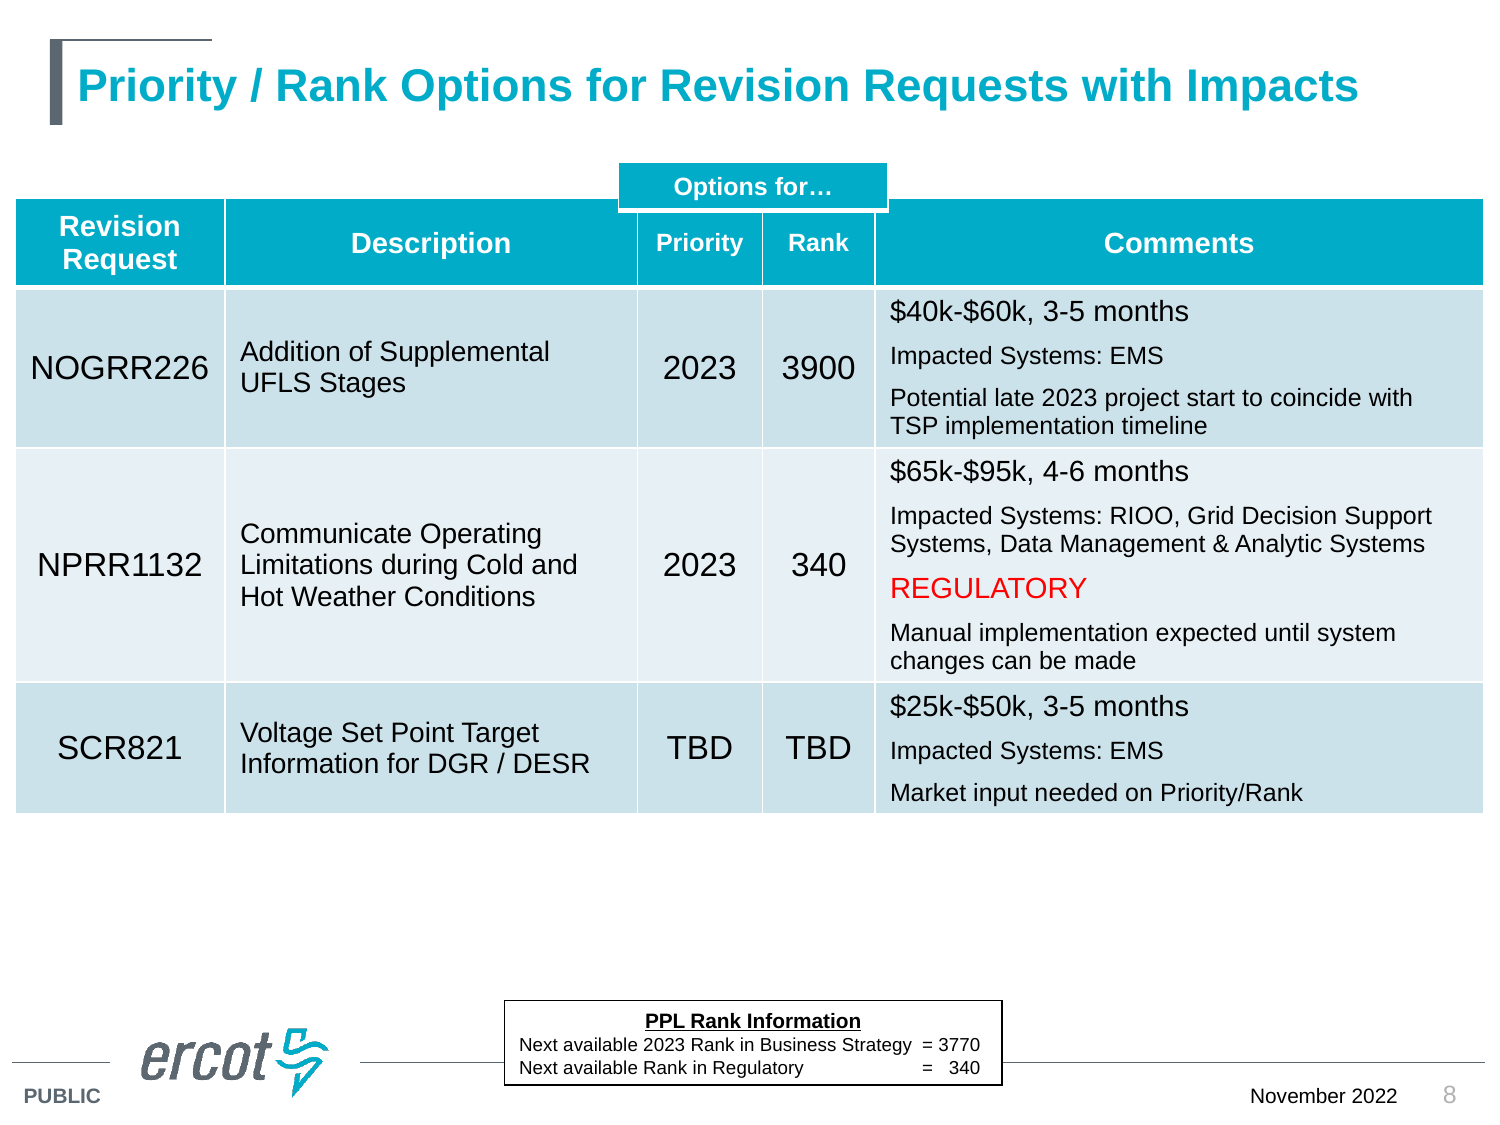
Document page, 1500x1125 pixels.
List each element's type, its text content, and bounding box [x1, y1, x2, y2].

table_cell 3900 [763, 290, 874, 447]
table_cell Voltage Set Point Target Information for DGR / DESR [226, 683, 637, 813]
text_box PPL Rank Information Next available 2023 Rank in Business Strategy = 3770 Next available Rank in Regulatory = 340 [504, 1000, 1003, 1086]
table_header Description [226, 199, 637, 285]
table_header Rank [763, 213, 874, 285]
slide_number 8 [1412, 1076, 1488, 1112]
table_cell 340 [763, 449, 874, 681]
table_cell NPRR1132 [16, 449, 224, 681]
table_cell Communicate Operating Limitations during Cold and Hot Weather Conditions [226, 449, 637, 681]
table_cell Addition of Supplemental UFLS Stages [226, 290, 637, 447]
table_cell $25k-$50k, 3-5 months Impacted Systems: EMS Market input needed on Priority/Rank [876, 683, 1483, 813]
table_cell 2023 [638, 449, 762, 681]
table_header Comments [876, 199, 1483, 285]
table_cell TBD [638, 683, 762, 813]
table_cell $40k-$60k, 3-5 months Impacted Systems: EMS Potential late 2023 project start to coincide with TSP implementation timeline [876, 290, 1483, 447]
table_cell NOGRR226 [16, 290, 224, 447]
table_header Priority [638, 213, 762, 285]
table_cell TBD [763, 683, 874, 813]
title Priority / Rank Options for Revision Requests with Impacts [62, 48, 1413, 134]
table_header Revision Request [16, 199, 224, 285]
table_header Options for… [619, 163, 887, 208]
picture [137, 1024, 332, 1100]
table_cell 2023 [638, 290, 762, 447]
table_cell SCR821 [16, 683, 224, 813]
table_cell $65k-$95k, 4-6 months Impacted Systems: RIOO, Grid Decision Support Systems, Data Management & Analytic Systems REGULATORY Manual implementation expected until system changes can be made [876, 449, 1483, 681]
